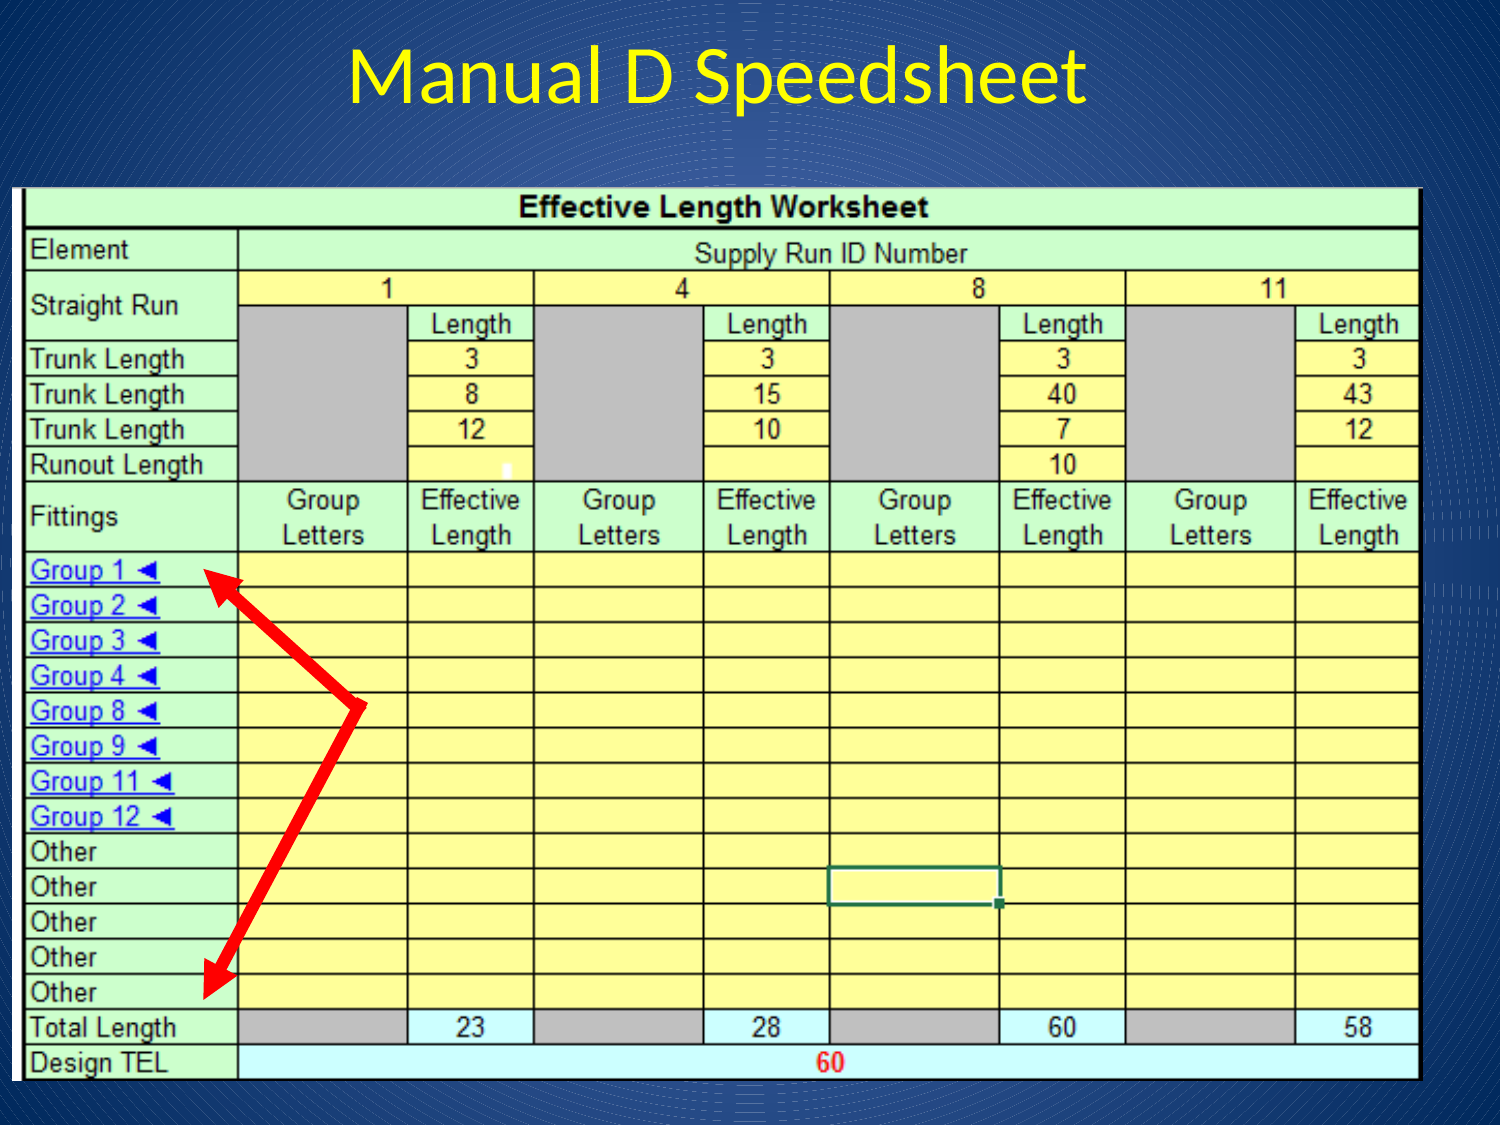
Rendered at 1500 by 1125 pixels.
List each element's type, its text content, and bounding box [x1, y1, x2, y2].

text_box Manual D Speedsheet [331, 12, 1104, 128]
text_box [203, 568, 363, 699]
picture [12, 187, 1424, 1082]
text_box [203, 699, 363, 1001]
